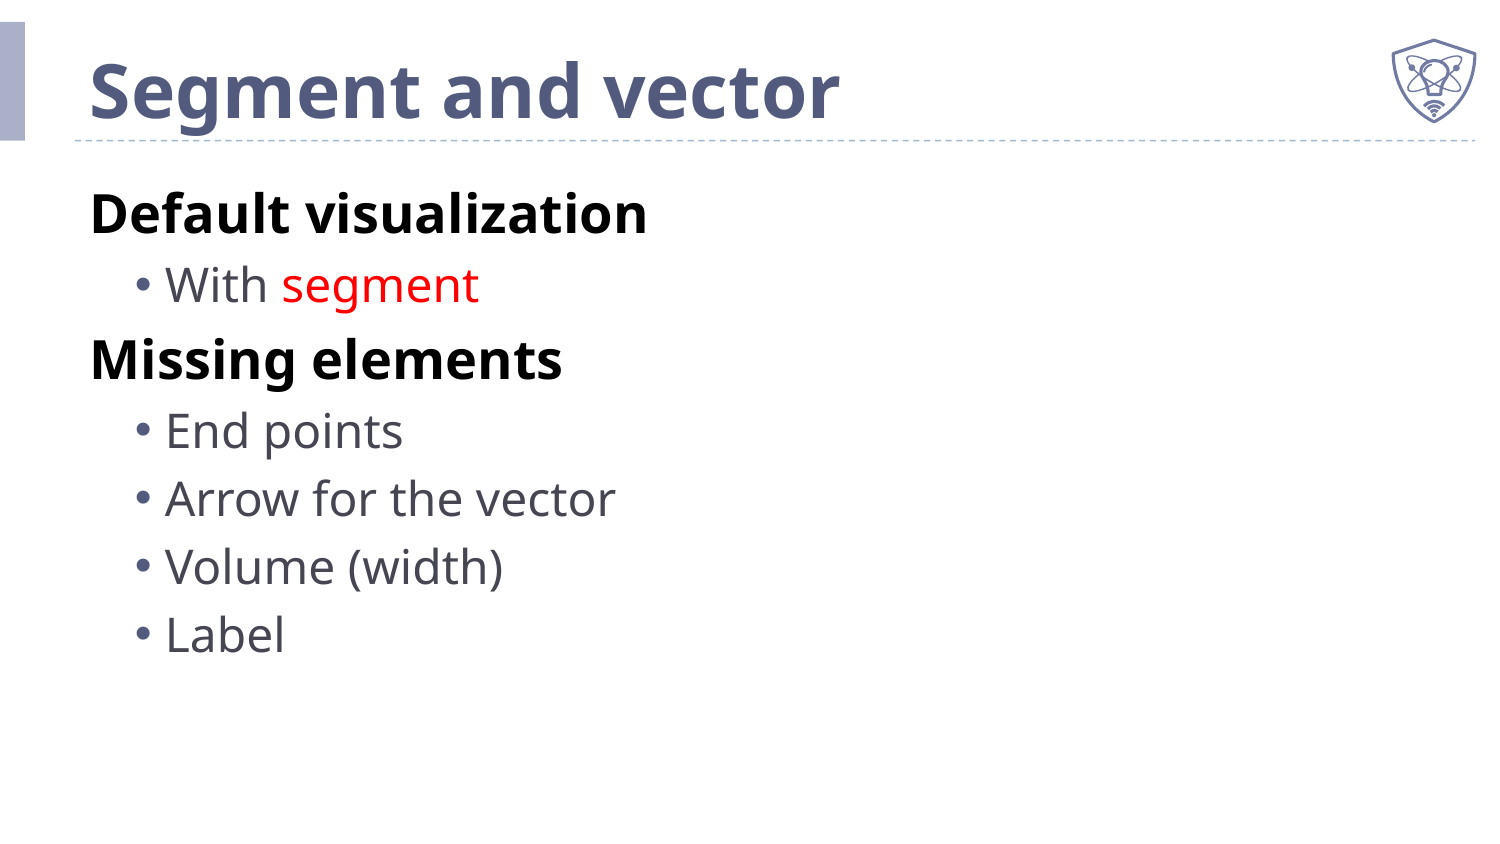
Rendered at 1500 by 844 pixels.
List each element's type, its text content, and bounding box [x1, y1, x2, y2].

list Default visualization With segment Missing elements End points Arrow for the vector Volume (width) Label [75, 171, 1475, 835]
title Segment and vector [75, 18, 1475, 141]
